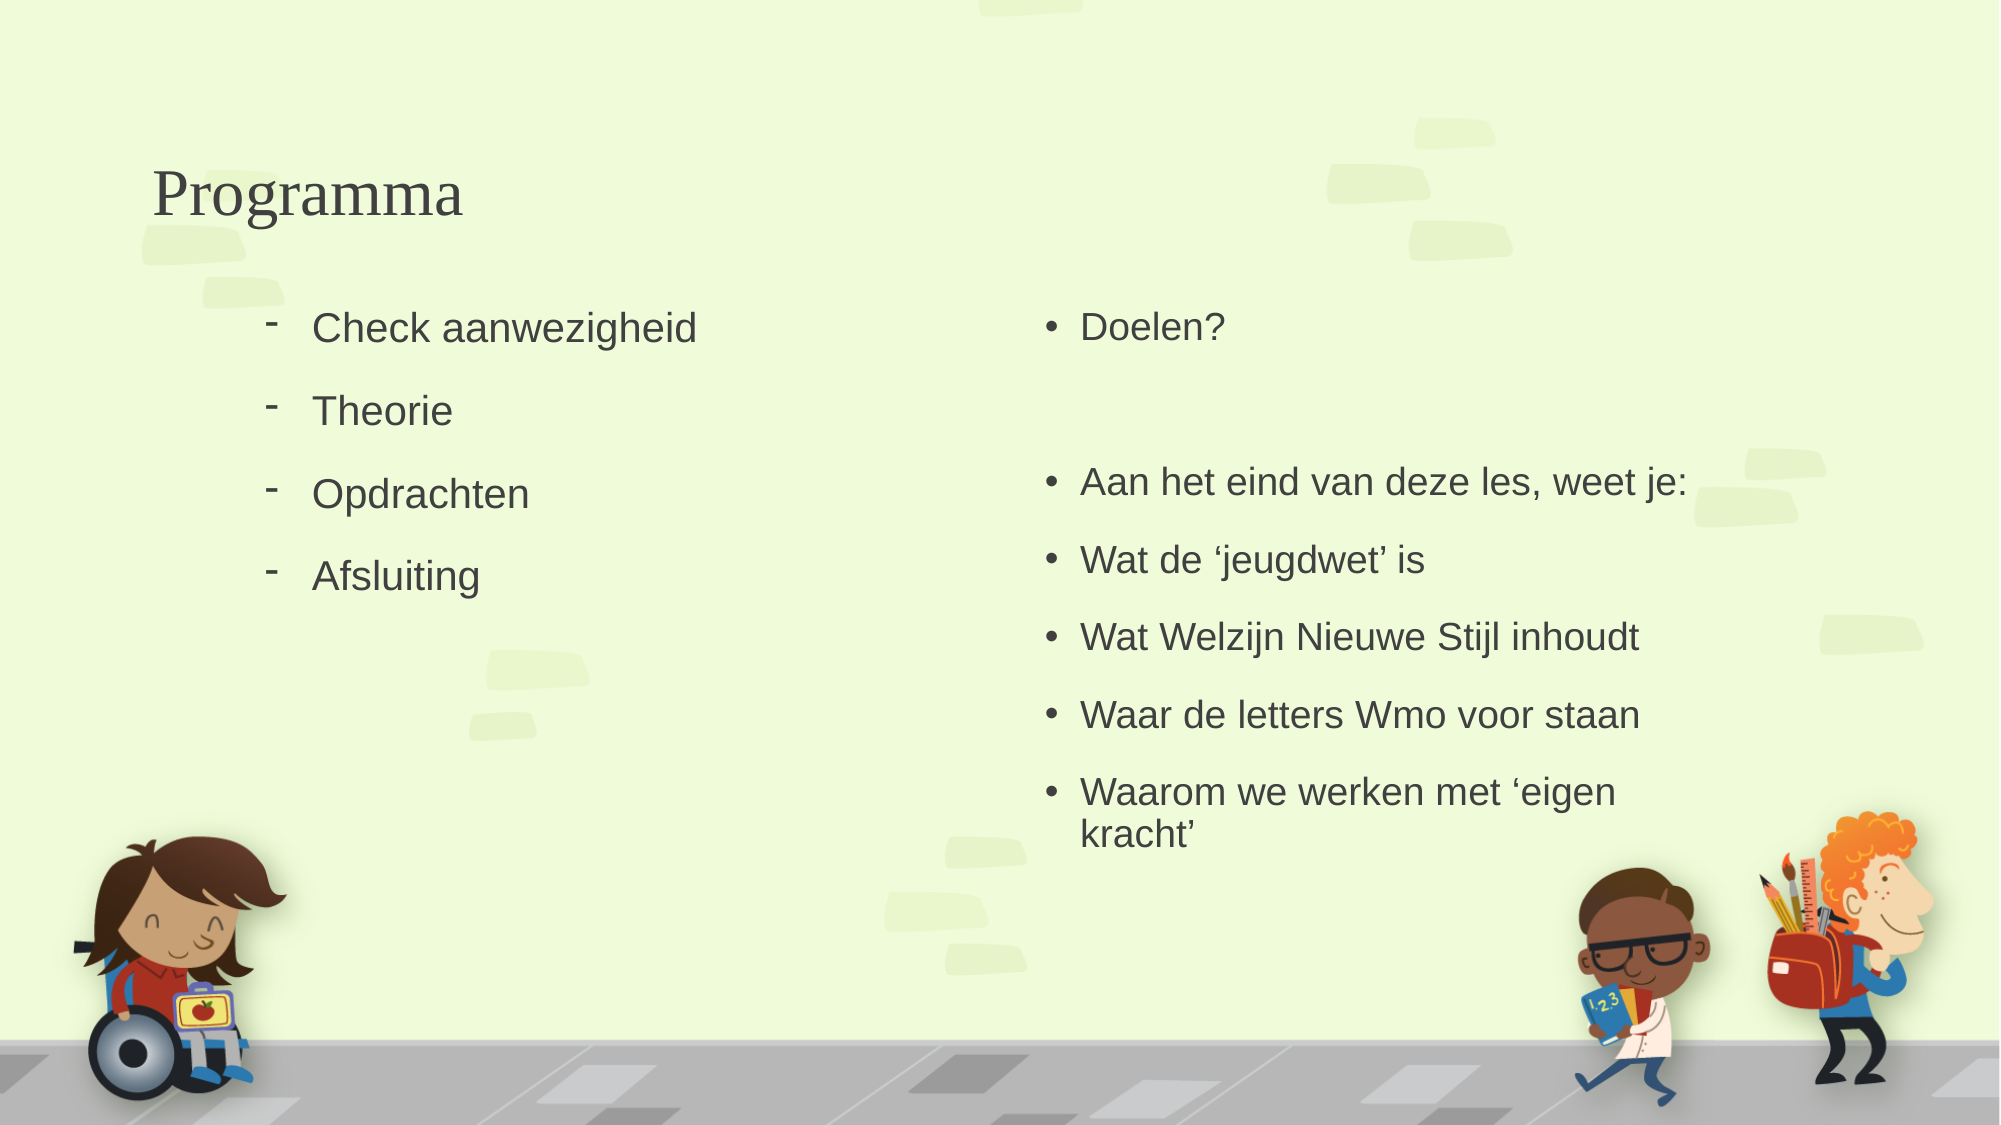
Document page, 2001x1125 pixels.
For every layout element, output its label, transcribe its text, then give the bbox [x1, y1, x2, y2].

list Check aanwezigheid Theorie Opdrachten Afsluiting [249, 299, 970, 870]
title Programma [137, 59, 1750, 238]
list Doelen? Aan het eind van deze les, weet je: Wat de ‘jeugdwet’ is Wat Welzijn Nieuwe Stijl inhoudt Waar de letters Wmo voor staan Waarom we werken met ‘eigen kracht’ [1029, 299, 1750, 870]
picture [0, 0, 2000, 1125]
